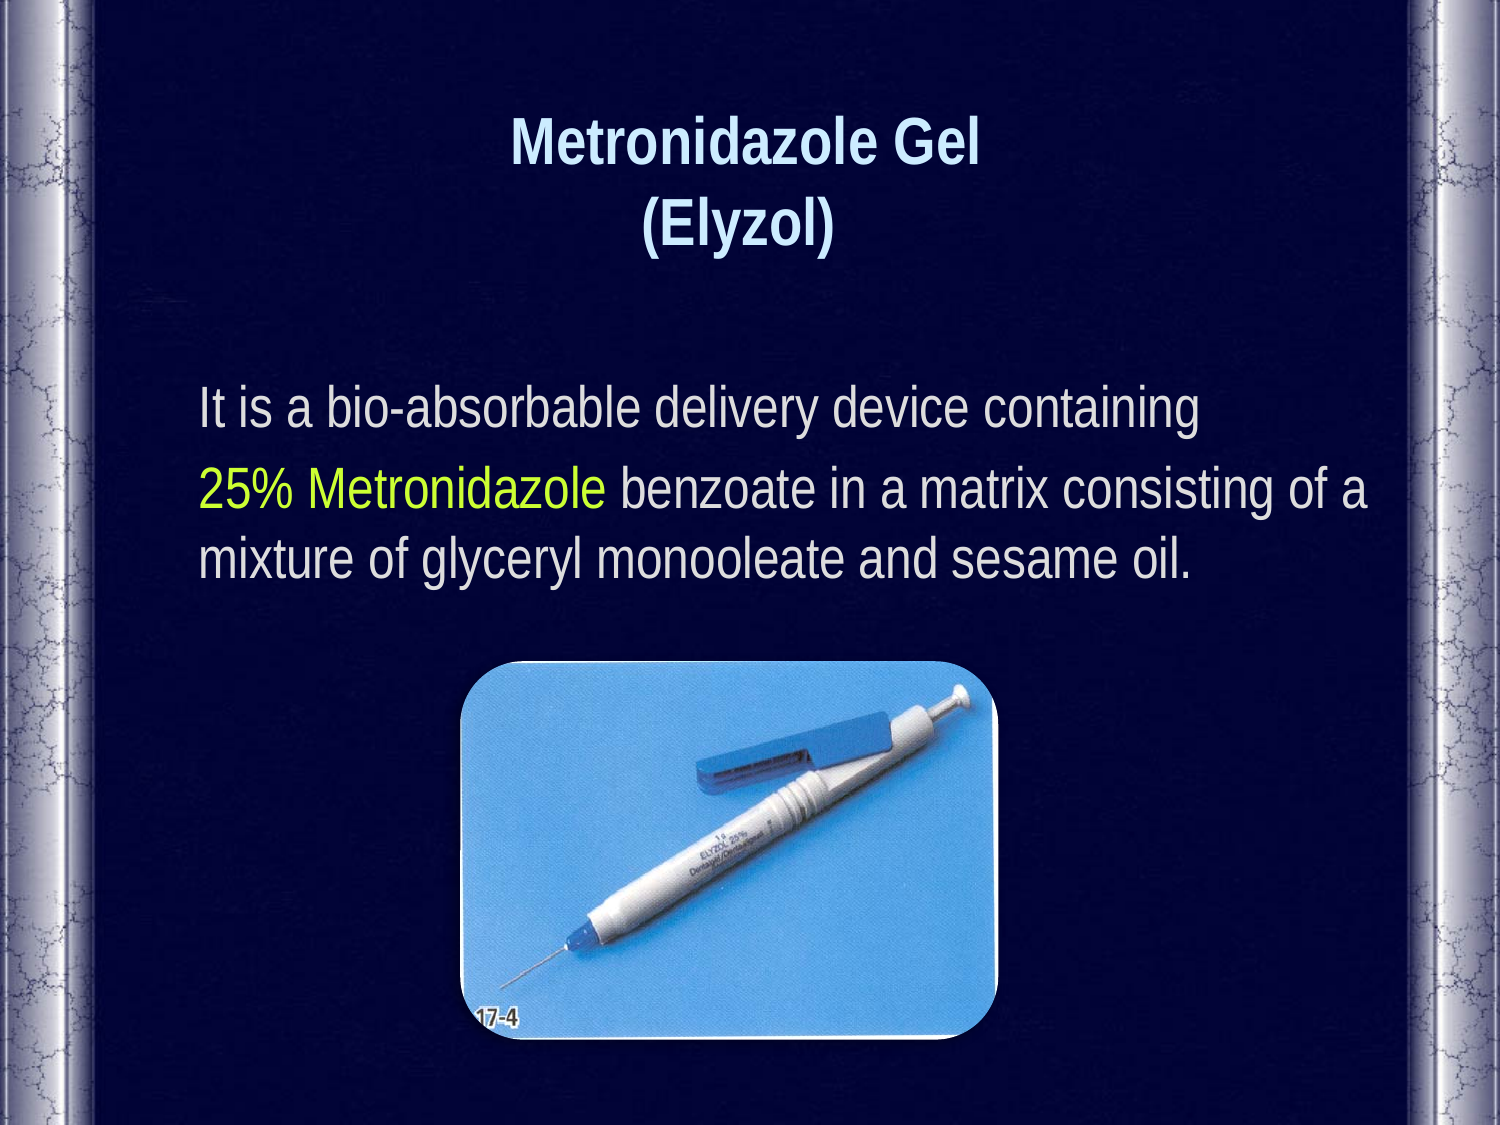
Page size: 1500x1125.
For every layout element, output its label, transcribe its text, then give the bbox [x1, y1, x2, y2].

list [460, 660, 999, 1040]
text_box It is a bio-absorbable delivery device containing 25% Metronidazole benzoate in a matrix consisting of a mixture of glyceryl monooleate and sesame oil. [184, 361, 1414, 697]
title Metronidazole Gel (Elyzol) [170, 109, 1323, 248]
picture [0, 0, 1500, 1125]
